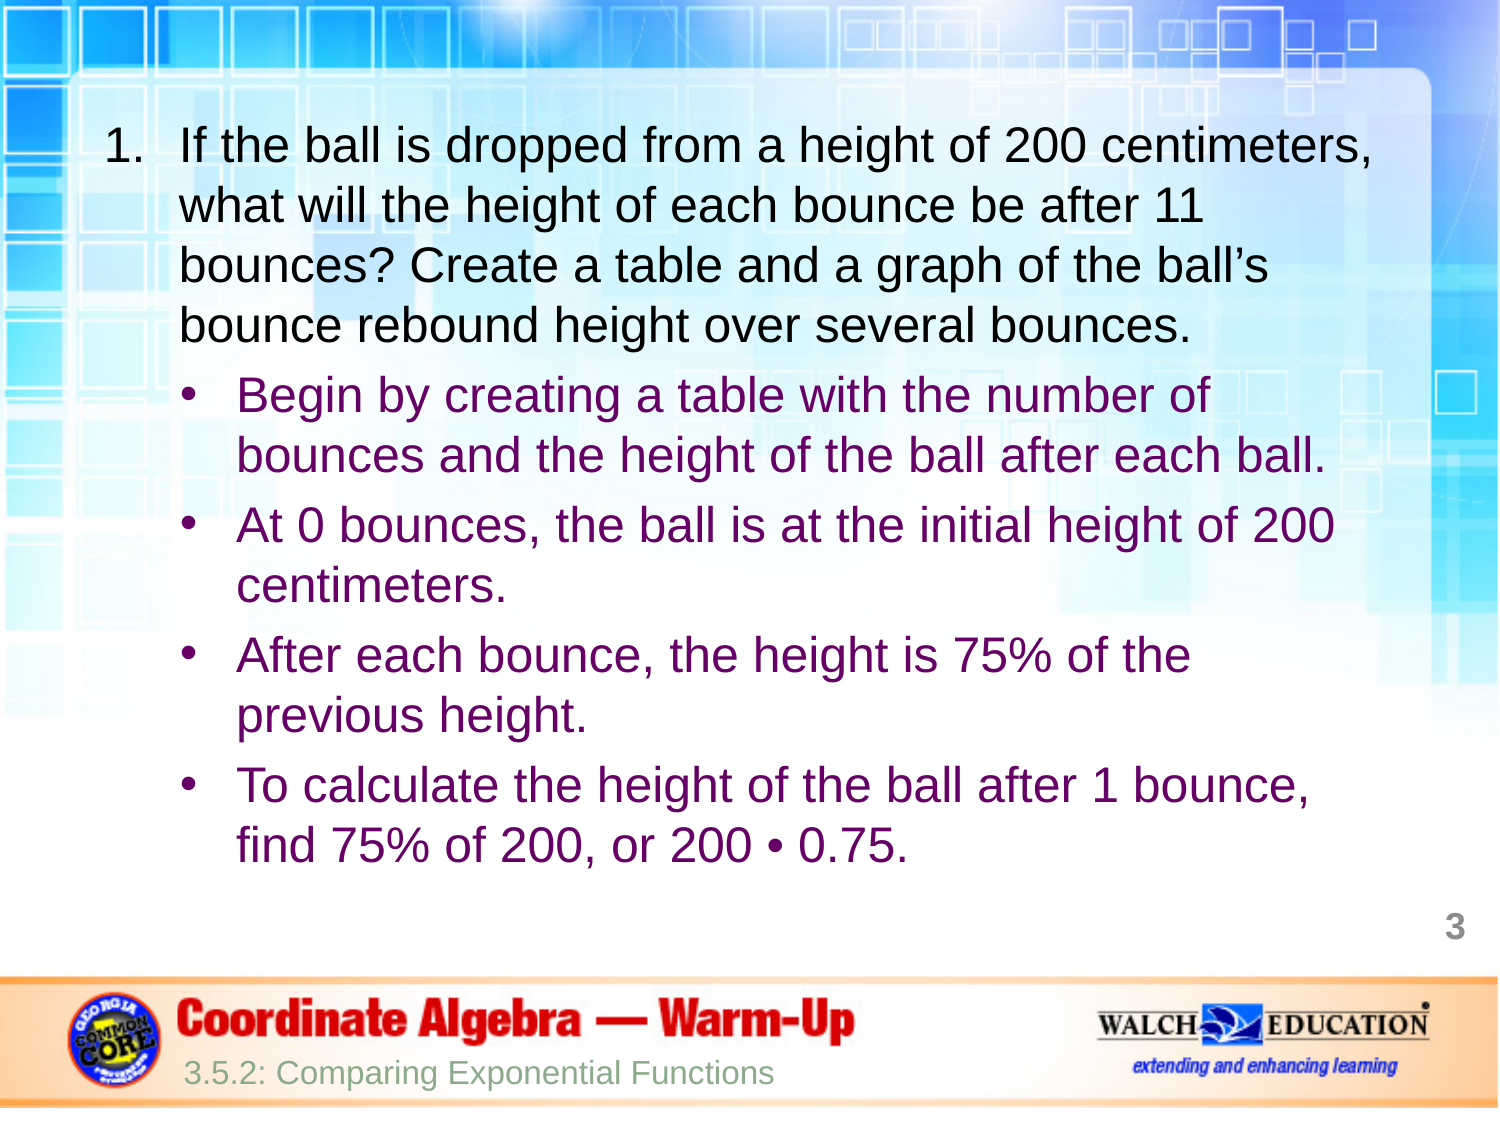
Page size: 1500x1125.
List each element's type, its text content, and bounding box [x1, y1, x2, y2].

subtitle If the ball is dropped from a height of 200 centimeters, what will the height of each bounce be after 11 bounces? Create a table and a graph of the ball’s bounce rebound height over several bounces. Begin by creating a table with the number of bounces and the height of the ball after each ball. At 0 bounces, the ball is at the initial height of 200 centimeters. After each bounce, the height is 75% of the previous height. To calculate the height of the ball after 1 bounce, find 75% of 200, or 200 • 0.75. [89, 105, 1390, 925]
slide_number 3 [1361, 901, 1481, 949]
picture [0, 0, 1500, 1108]
text_box [1441, 924, 1472, 1001]
footer 3.5.2: Comparing Exponential Functions [168, 1048, 1067, 1094]
